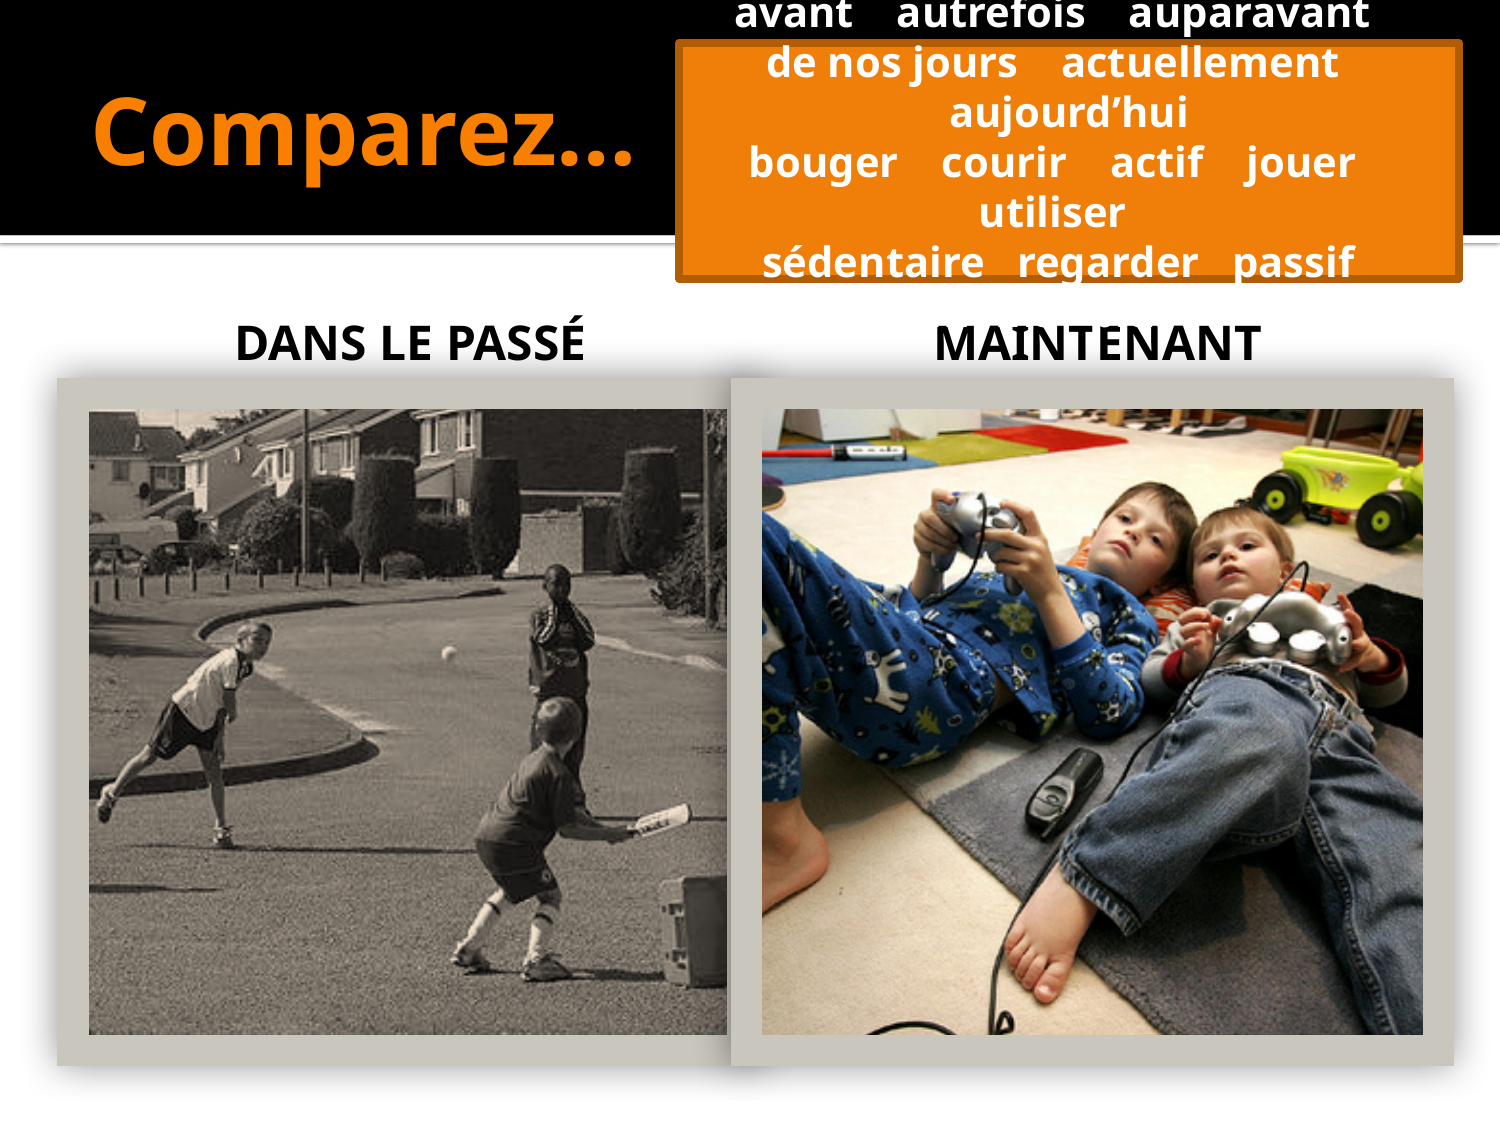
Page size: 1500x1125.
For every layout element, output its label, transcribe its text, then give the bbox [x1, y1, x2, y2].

picture [761, 408, 1424, 1035]
text_box avant autrefois auparavant de nos jours actuellement aujourd’hui bouger courir actif jouer utiliser sédentaire regarder passif moins plus [675, 39, 1463, 283]
picture [88, 408, 728, 1035]
title Comparez… [75, 24, 1425, 231]
list maintenant [761, 283, 1426, 350]
list Dans le passé [74, 278, 738, 351]
